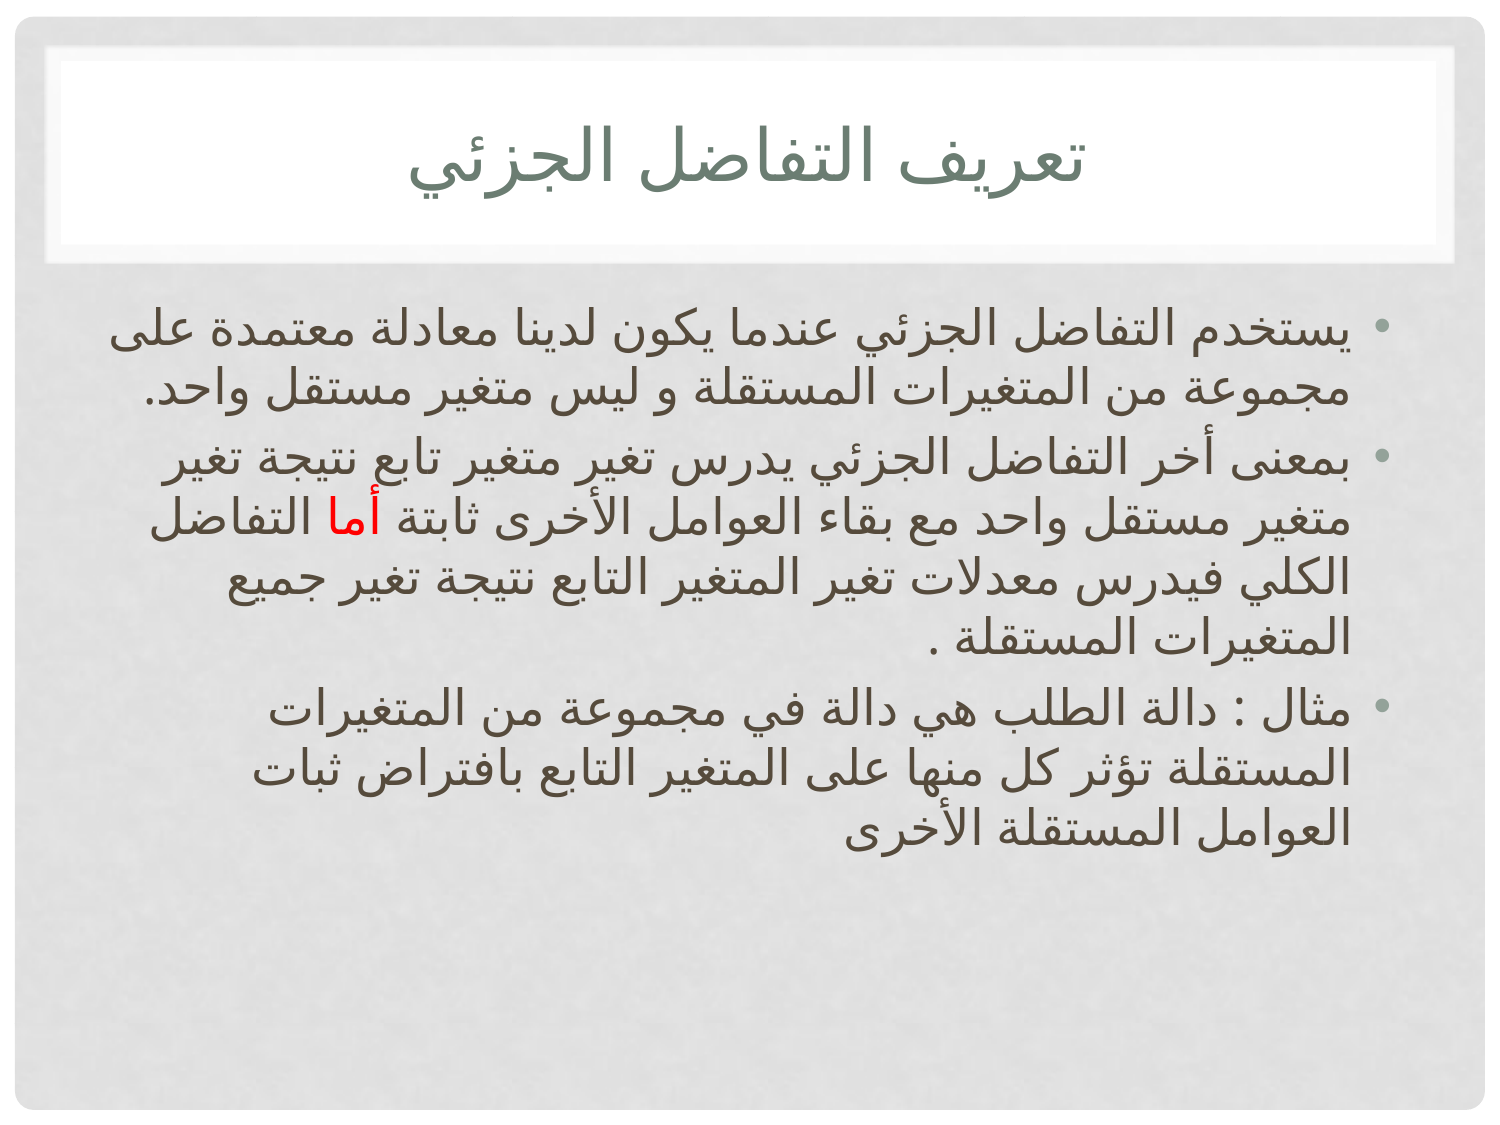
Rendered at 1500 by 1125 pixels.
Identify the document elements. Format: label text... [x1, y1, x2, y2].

list يستخدم التفاضل الجزئي عندما يكون لدينا معادلة معتمدة على مجموعة من المتغيرات المستقلة و ليس متغير مستقل واحد. بمعنى أخر التفاضل الجزئي يدرس تغير متغير تابع نتيجة تغير متغير مستقل واحد مع بقاء العوامل الأخرى ثابتة أما التفاضل الكلي فيدرس معدلات تغير المتغير التابع نتيجة تغير جميع المتغيرات المستقلة . مثال : دالة الطلب هي دالة في مجموعة من المتغيرات المستقلة تؤثر كل منها على المتغير التابع بافتراض ثبات العوامل المستقلة الأخرى [75, 287, 1425, 1005]
title تعريف التفاضل الجزئي [69, 66, 1425, 238]
